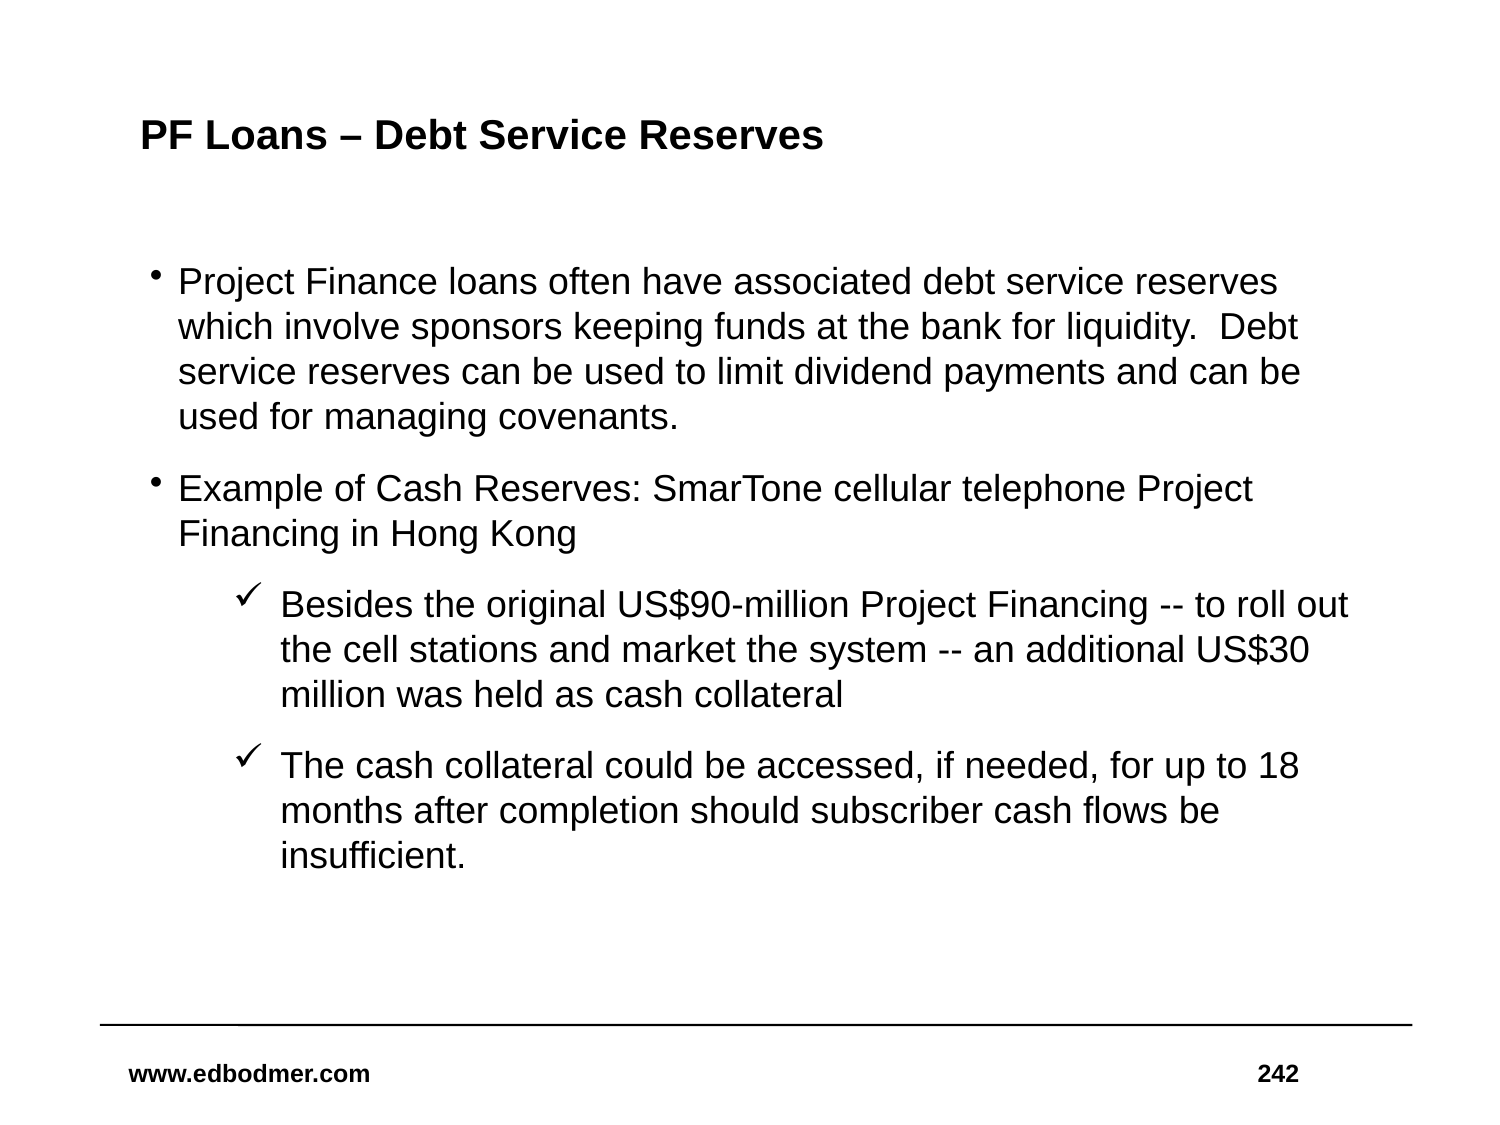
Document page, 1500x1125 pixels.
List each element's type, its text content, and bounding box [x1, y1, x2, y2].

list Project Finance loans often have associated debt service reserves which involve sponsors keeping funds at the bank for liquidity. Debt service reserves can be used to limit dividend payments and can be used for managing covenants. Example of Cash Reserves: SmarTone cellular telephone Project Financing in Hong Kong Besides the original US$90-million Project Financing -- to roll out the cell stations and market the system -- an additional US$30 million was held as cash collateral The cash collateral could be accessed, if needed, for up to 18 months after completion should subscriber cash flows be insufficient. [125, 249, 1375, 1000]
title PF Loans – Debt Service Reserves [125, 99, 1288, 225]
